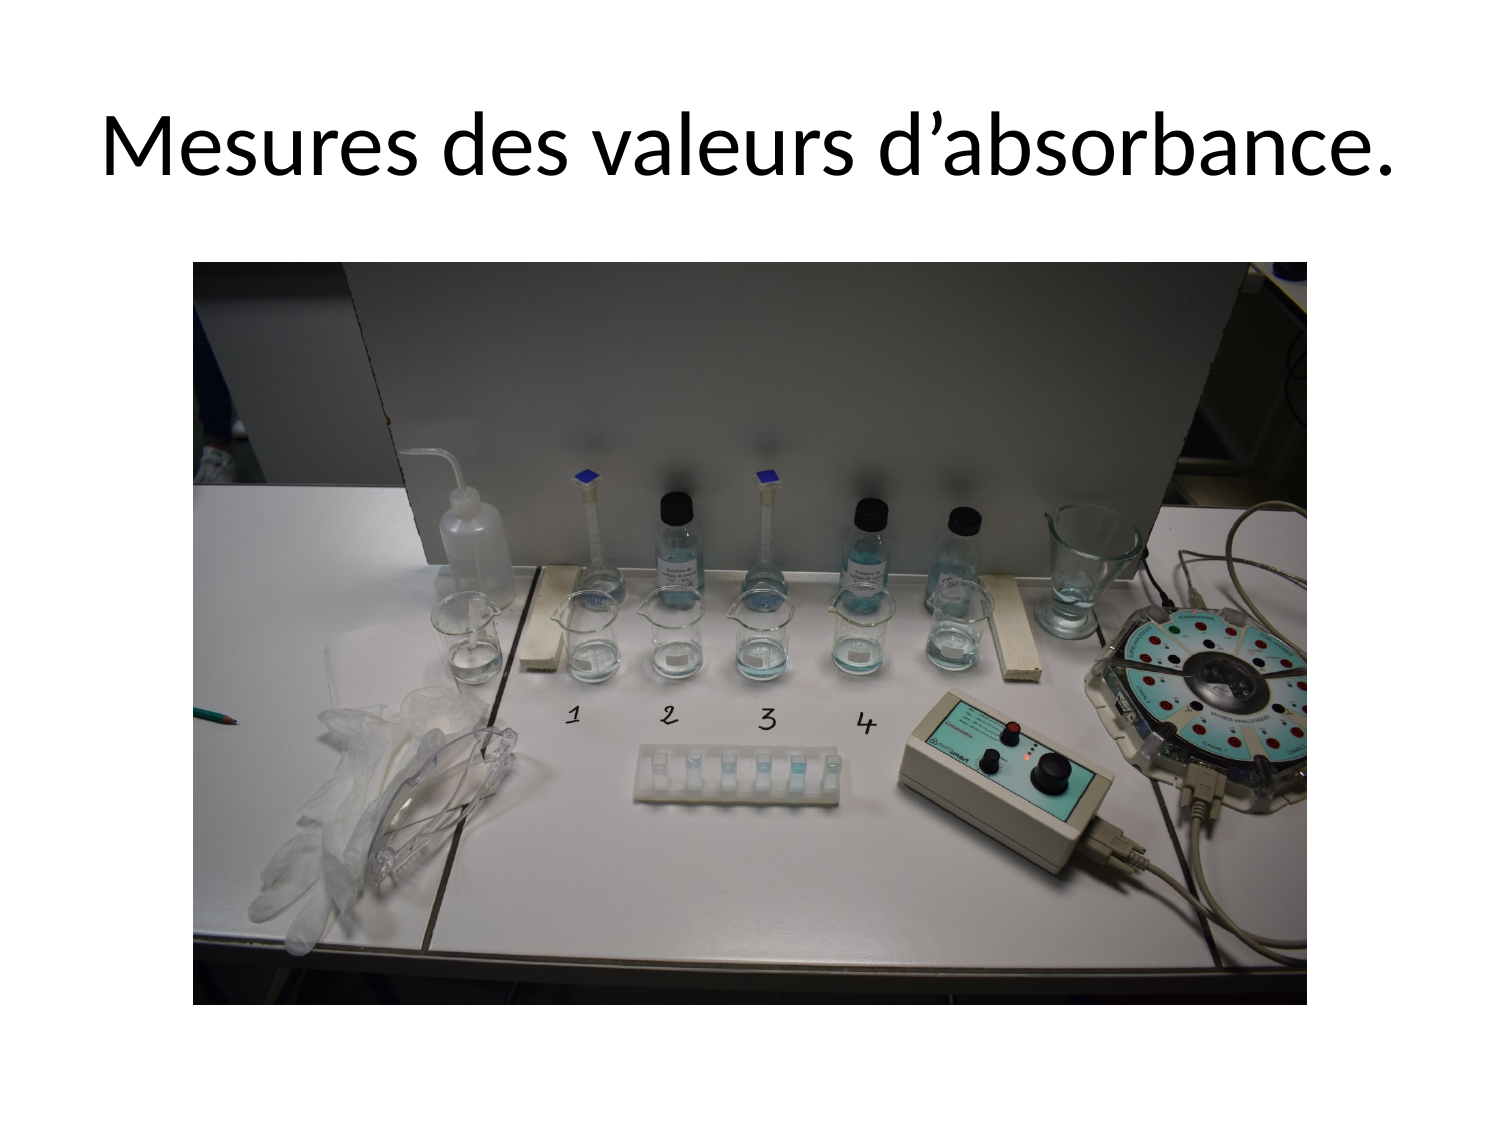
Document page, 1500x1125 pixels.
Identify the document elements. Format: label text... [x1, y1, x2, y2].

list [192, 262, 1307, 1006]
title Mesures des valeurs d’absorbance. [75, 45, 1425, 233]
